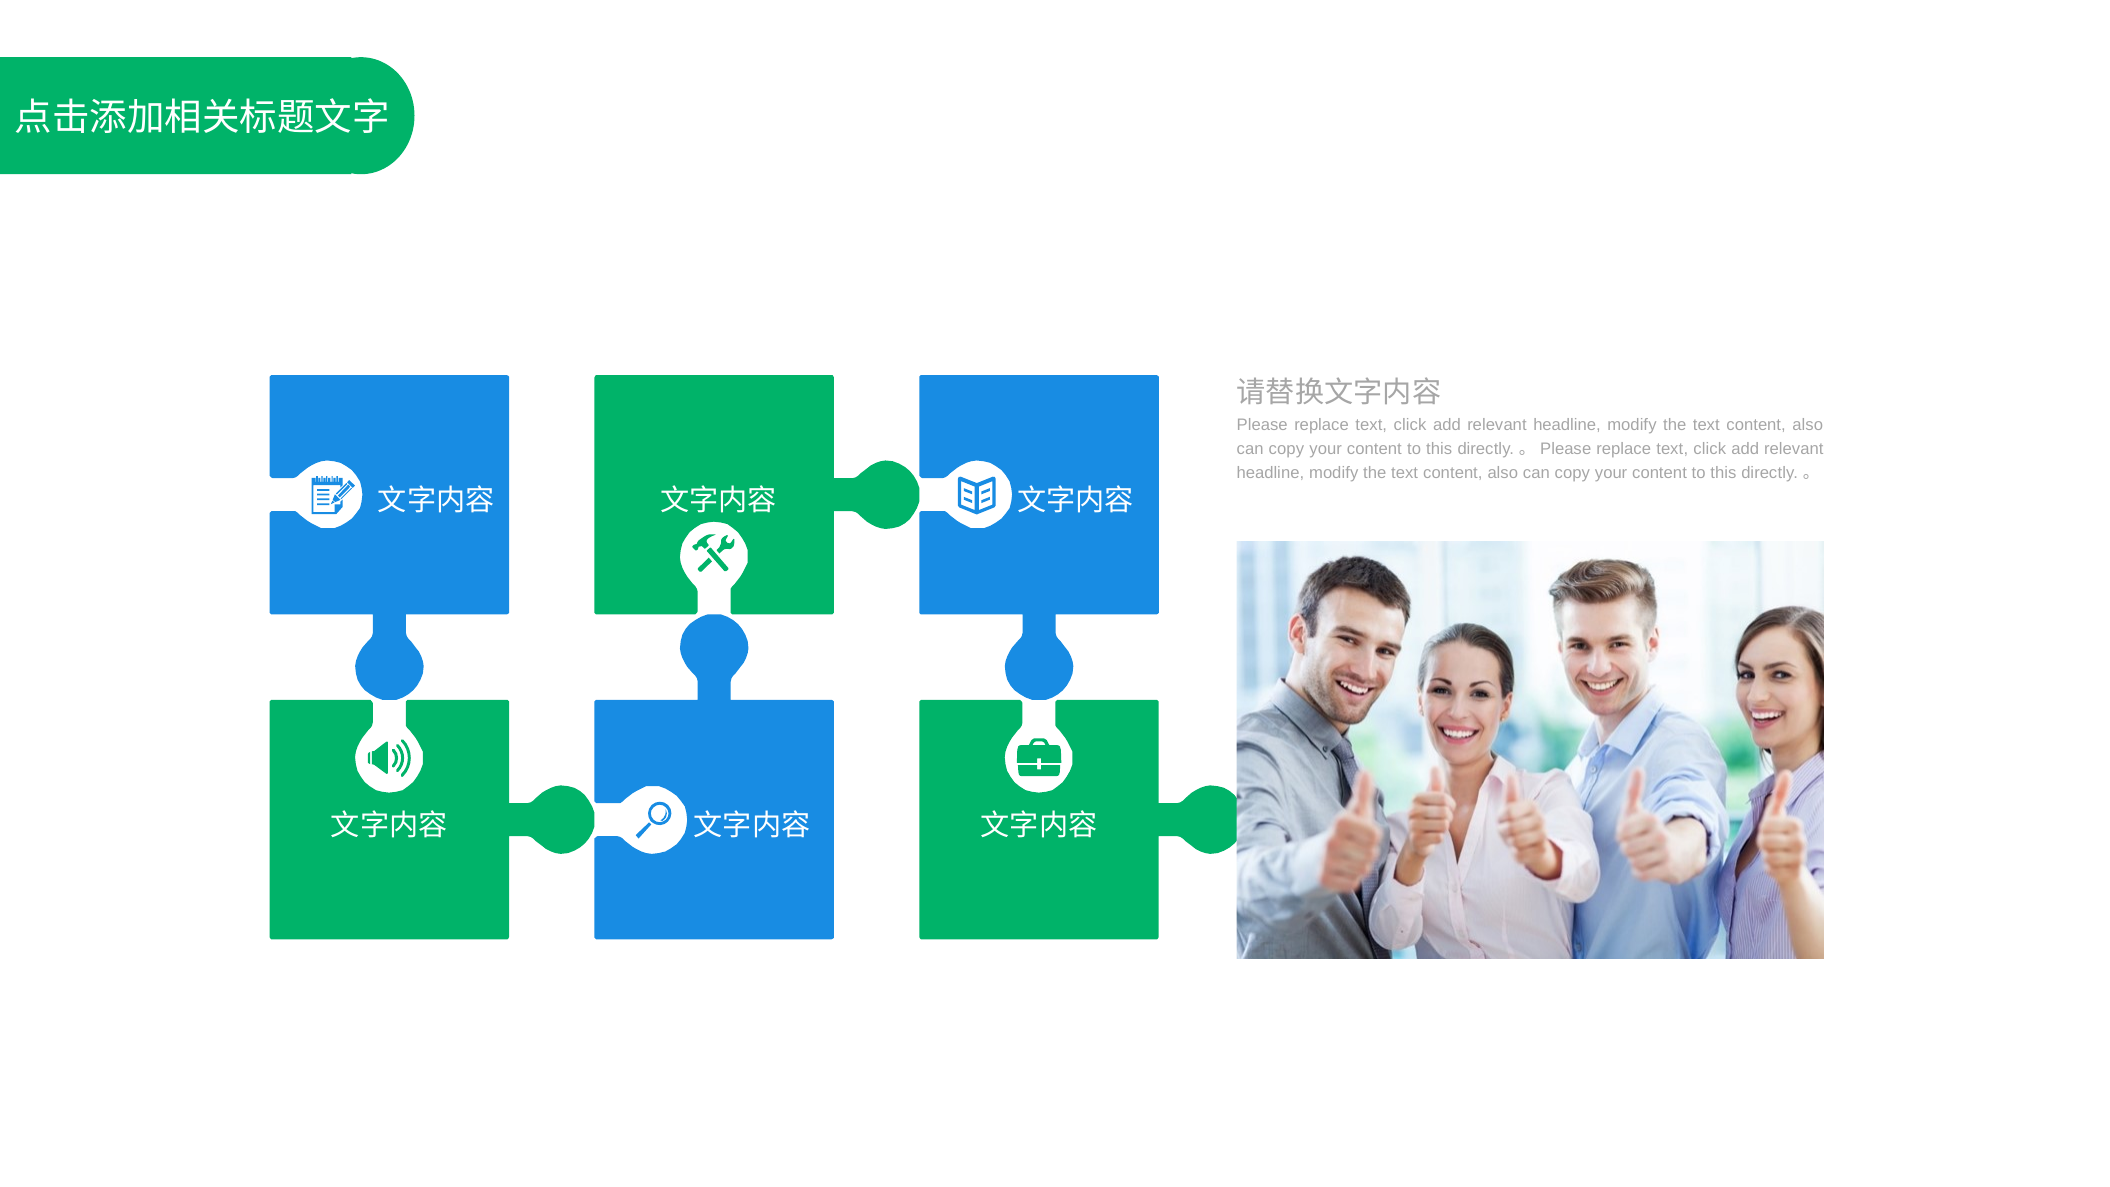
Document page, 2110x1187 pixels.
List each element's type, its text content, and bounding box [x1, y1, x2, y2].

text_box [692, 534, 735, 572]
text_box [594, 375, 920, 615]
text_box [1016, 738, 1062, 763]
text_box Please replace text, click add relevant headline, modify the text content, also can copy your content to this directly.。Please replace text, click add relevant headline, modify the text content, also can copy your content to this directly.。 [1236, 409, 1824, 482]
text_box 请替换文字内容 [1236, 366, 1499, 409]
text_box 点击添加相关标题文字 [0, 85, 415, 146]
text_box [311, 476, 355, 515]
text_box 文字内容 [679, 799, 825, 842]
text_box [594, 614, 834, 940]
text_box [367, 738, 411, 777]
text_box [269, 375, 510, 700]
text_box [1236, 540, 1825, 959]
text_box [957, 476, 996, 515]
text_box 文字内容 [966, 799, 1112, 842]
text_box [919, 699, 1236, 940]
text_box 文字内容 [316, 799, 463, 842]
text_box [635, 800, 673, 839]
text_box 文字内容 [1003, 474, 1149, 517]
text_box [919, 375, 1159, 700]
text_box [269, 699, 595, 940]
text_box 文字内容 [631, 474, 806, 517]
text_box [1017, 765, 1061, 777]
text_box 文字内容 [363, 473, 510, 516]
